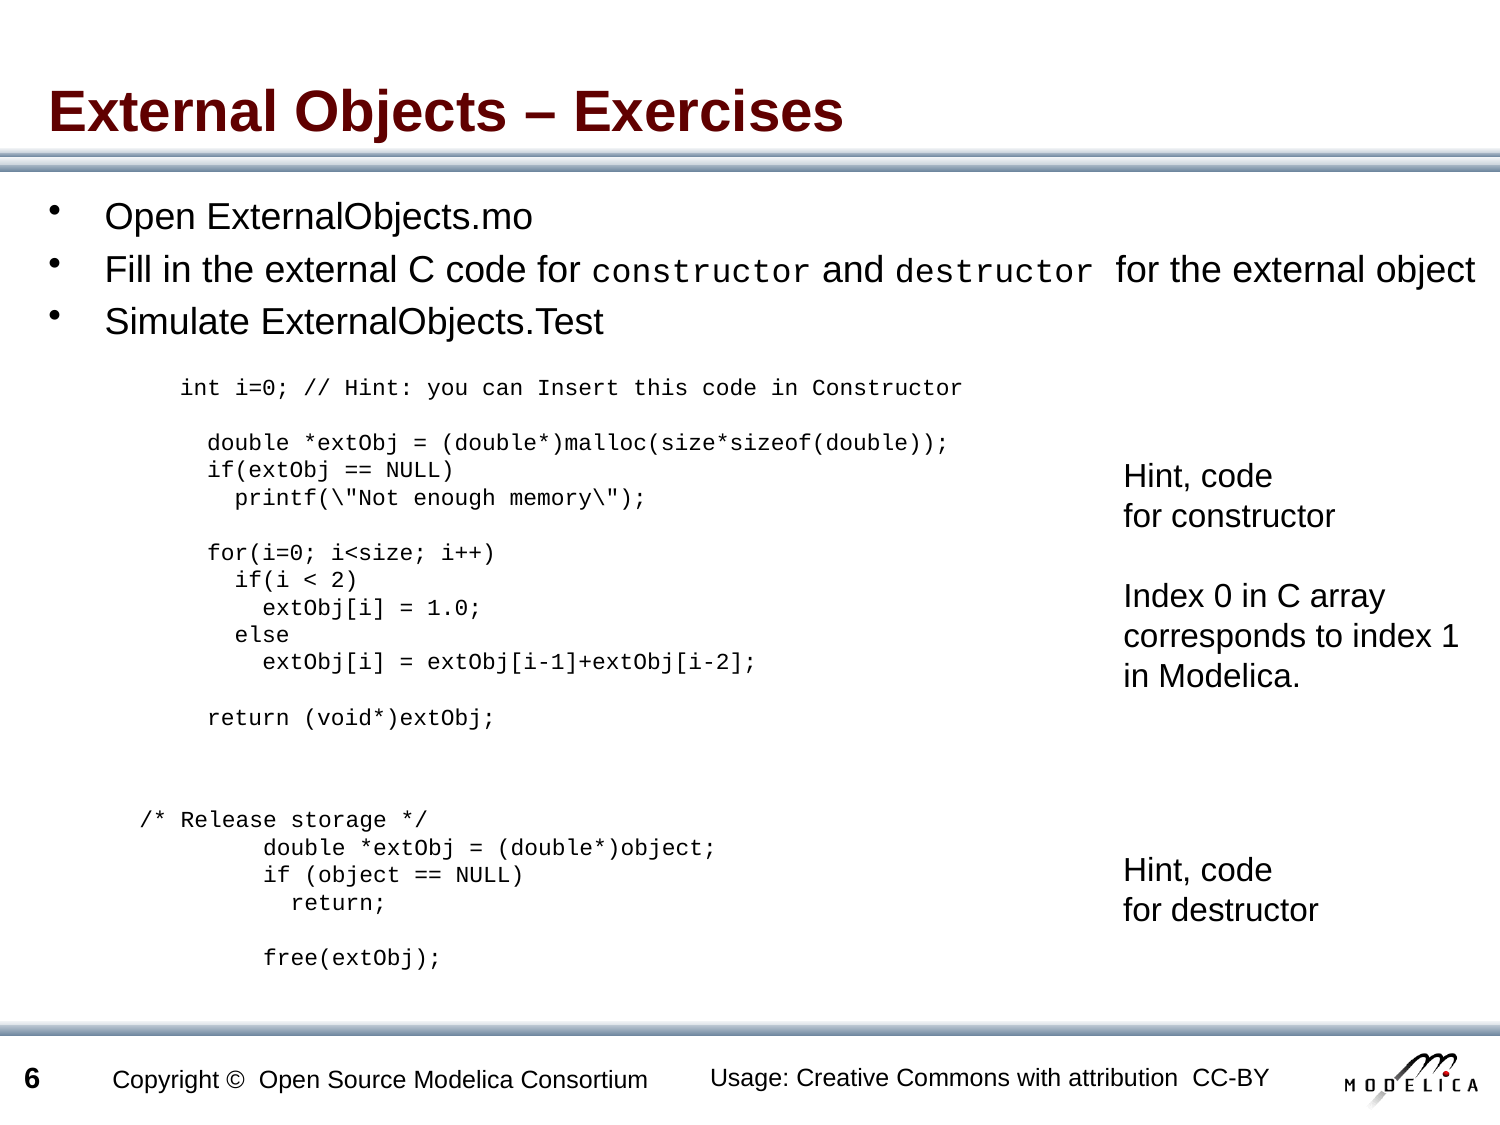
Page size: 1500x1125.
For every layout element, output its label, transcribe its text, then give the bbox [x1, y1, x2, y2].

text_box Hint, code for constructor Index 0 in C array corresponds to index 1 in Modelica. [1108, 446, 1476, 701]
text_box int i=0; // Hint: you can Insert this code in Constructor double *extObj = (double*)malloc(size*sizeof(double)); if(extObj == NULL) printf(\"Not enough memory\"); for(i=0; i<size; i++) if(i < 2) extObj[i] = 1.0; else extObj[i] = extObj[i-1]+extObj[i-2]; return (void*)extObj; [54, 365, 1037, 737]
title External Objects – Exercises [33, 66, 1474, 150]
list Open ExternalObjects.mo Fill in the external C code for constructor and destructor for the external object Simulate ExternalObjects.Test [33, 184, 1500, 351]
text_box /* Release storage */ double *extObj = (double*)object; if (object == NULL) return; free(extObj); [110, 797, 1037, 977]
picture [1340, 1049, 1482, 1113]
text_box Hint, code for destructor [1108, 840, 1334, 935]
